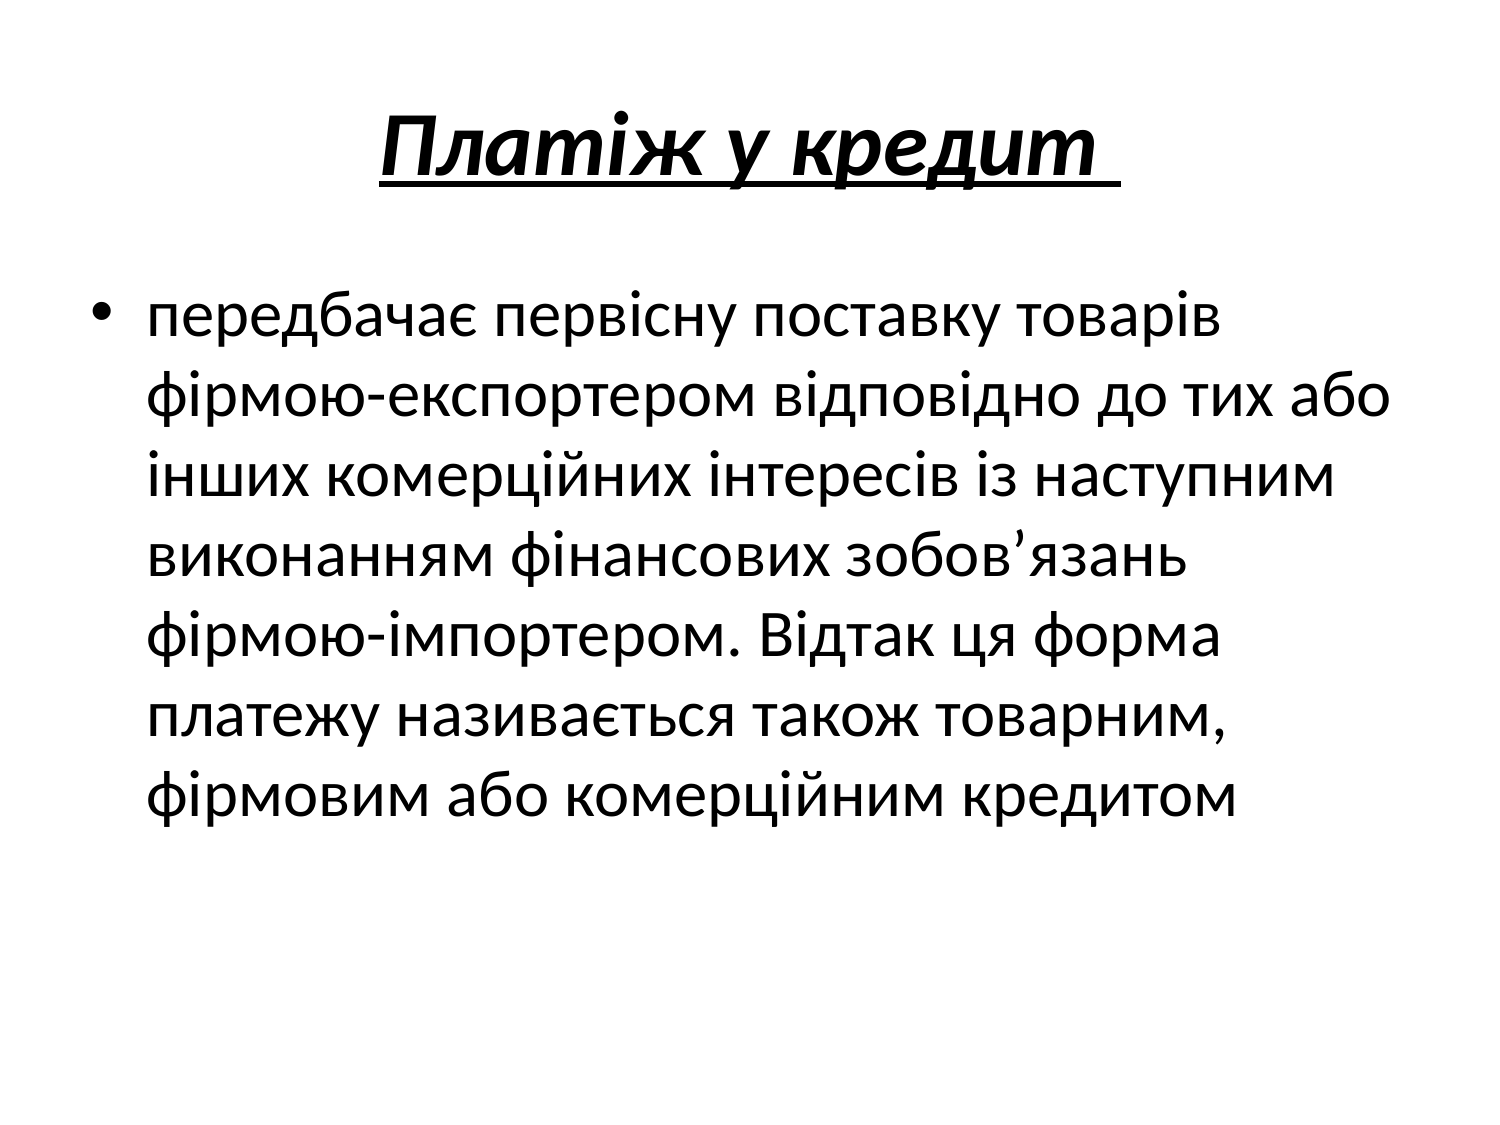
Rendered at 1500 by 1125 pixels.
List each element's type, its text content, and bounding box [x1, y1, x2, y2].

title Платіж у кредит [75, 45, 1425, 233]
list передбачає первісну поставку товарів фірмою-експортером відповідно до тих або інших комерційних інтересів із наступним виконанням фінансових зобов’язань фірмою-імпорте­ром. Відтак ця форма платежу називається також товарним, фірмовим або комерційним кредитом [75, 262, 1425, 1005]
